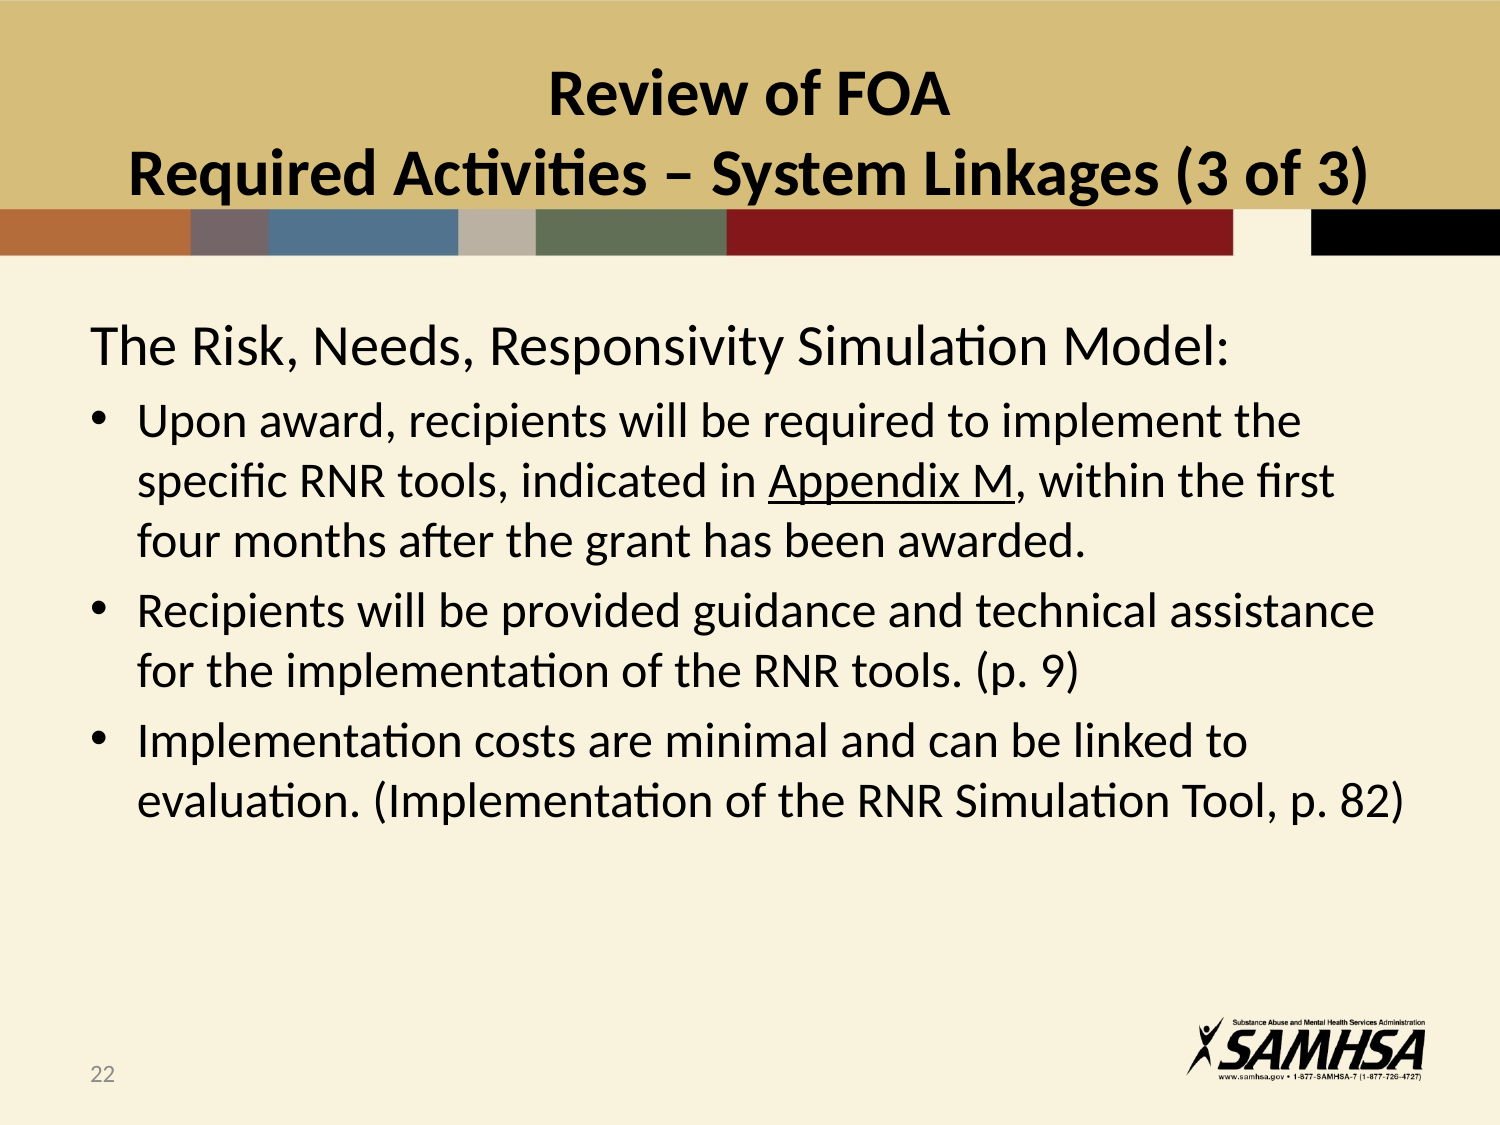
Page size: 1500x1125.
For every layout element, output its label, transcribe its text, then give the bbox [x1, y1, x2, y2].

title Review of FOA Required Activities – System Linkages (3 of 3) [74, 44, 1426, 213]
slide_number 22 [75, 1042, 425, 1103]
list The Risk, Needs, Responsivity Simulation Model: Upon award, recipients will be required to implement the specific RNR tools, indicated in Appendix M, within the first four months after the grant has been awarded. Recipients will be provided guidance and technical assistance for the implementation of the RNR tools. (p. 9) Implementation costs are minimal and can be linked to evaluation. (Implementation of the RNR Simulation Tool, p. 82) [74, 299, 1426, 1006]
picture [0, 0, 1500, 1125]
